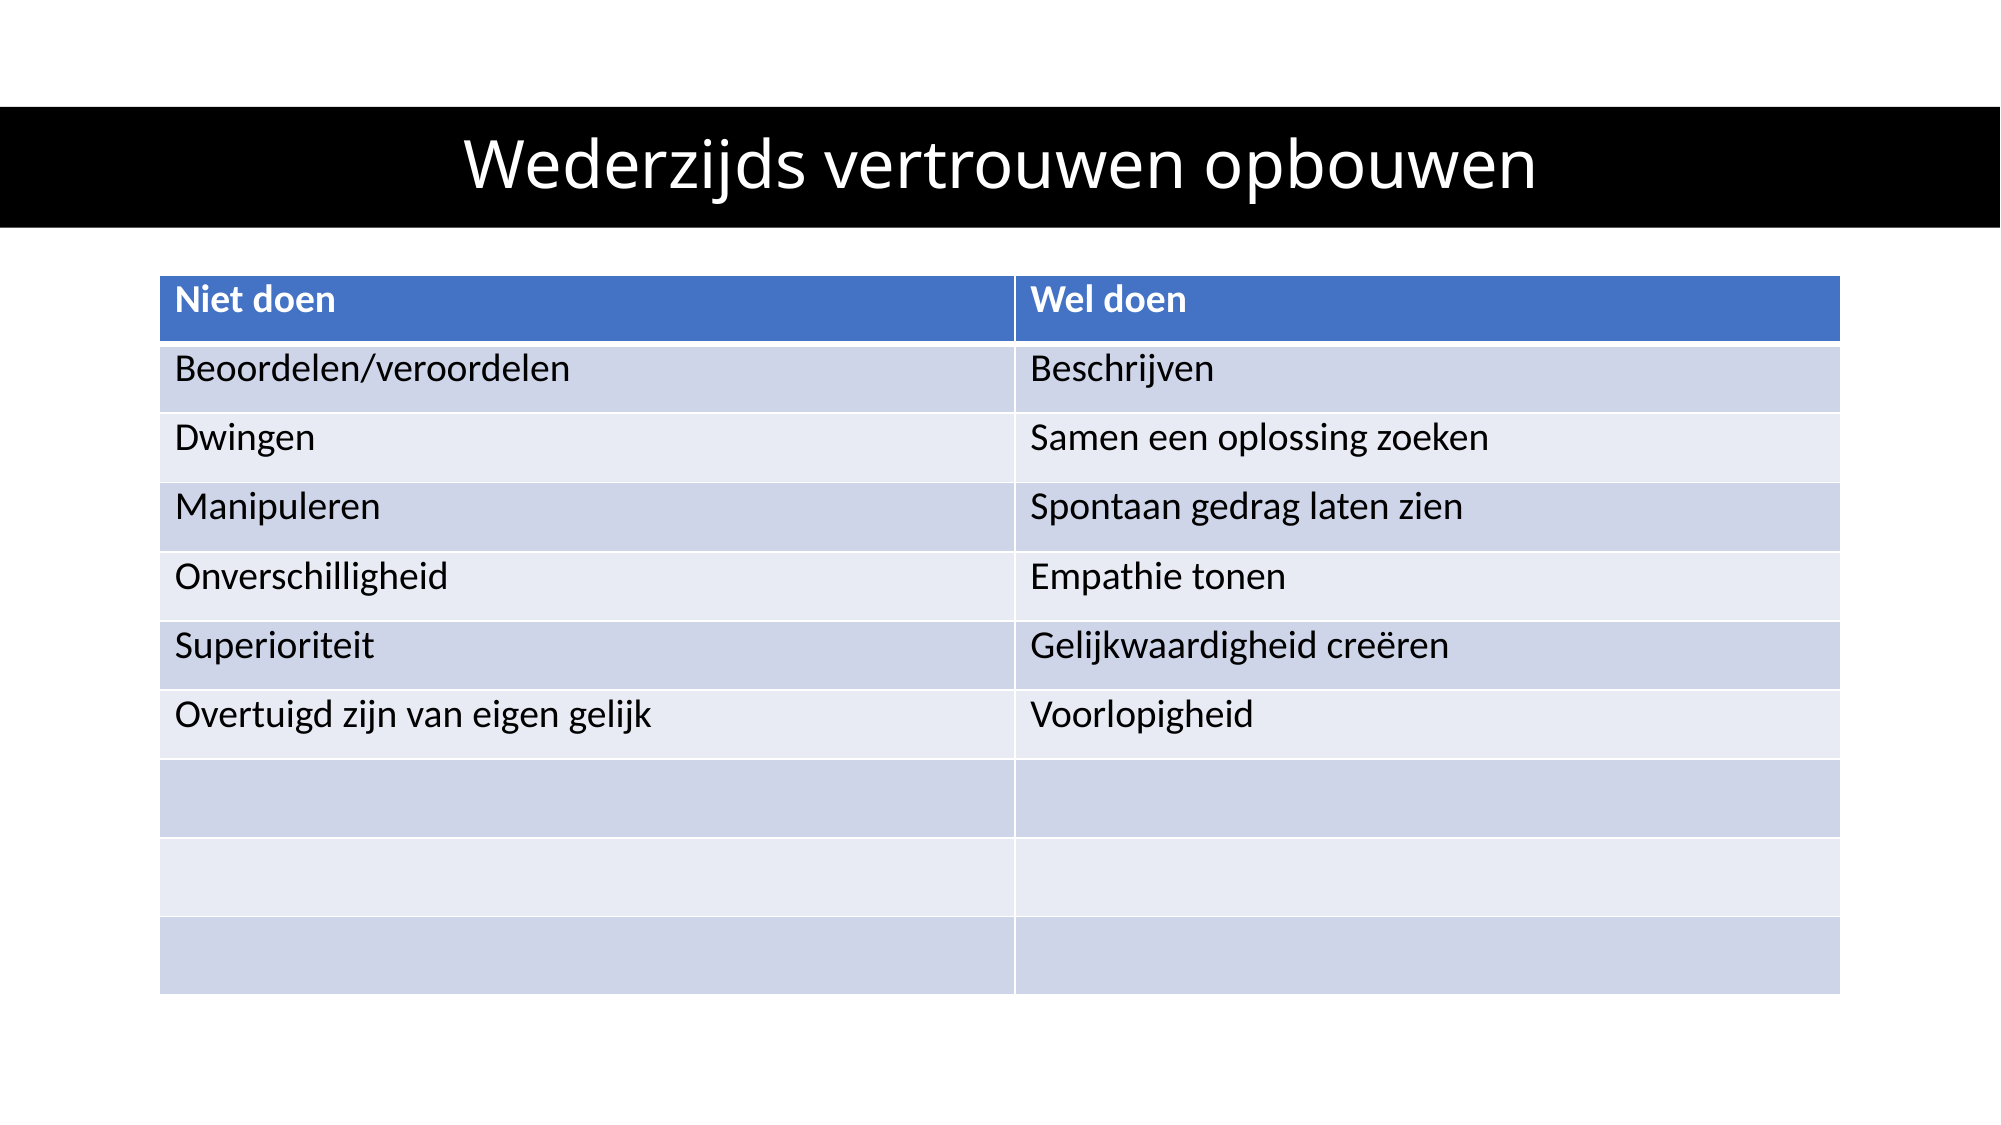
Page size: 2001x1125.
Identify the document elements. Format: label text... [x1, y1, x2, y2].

title Wederzijds vertrouwen opbouwen [91, 105, 1931, 228]
table_cell Empathie tonen [1016, 553, 1840, 620]
table_cell Overtuigd zijn van eigen gelijk [160, 691, 1014, 758]
table_header Wel doen [1016, 276, 1840, 341]
table_cell [1016, 917, 1840, 994]
table_cell [1016, 760, 1840, 837]
table_cell Samen een oplossing zoeken [1016, 414, 1840, 482]
table_cell Dwingen [160, 414, 1014, 482]
table_cell [1016, 839, 1840, 916]
table_cell Spontaan gedrag laten zien [1016, 483, 1840, 551]
table_cell Onverschilligheid [160, 553, 1014, 620]
table_cell [160, 839, 1014, 916]
table_cell [160, 917, 1014, 994]
table_cell Manipuleren [160, 483, 1014, 551]
text_box [0, 106, 2000, 229]
table_cell Gelijkwaardigheid creëren [1016, 622, 1840, 689]
table_header Niet doen [160, 276, 1014, 341]
table_cell Beoordelen/veroordelen [160, 347, 1014, 412]
table_cell Superioriteit [160, 622, 1014, 689]
table_cell Beschrijven [1016, 347, 1840, 412]
table_cell [160, 760, 1014, 837]
table_cell Voorlopigheid [1016, 691, 1840, 758]
